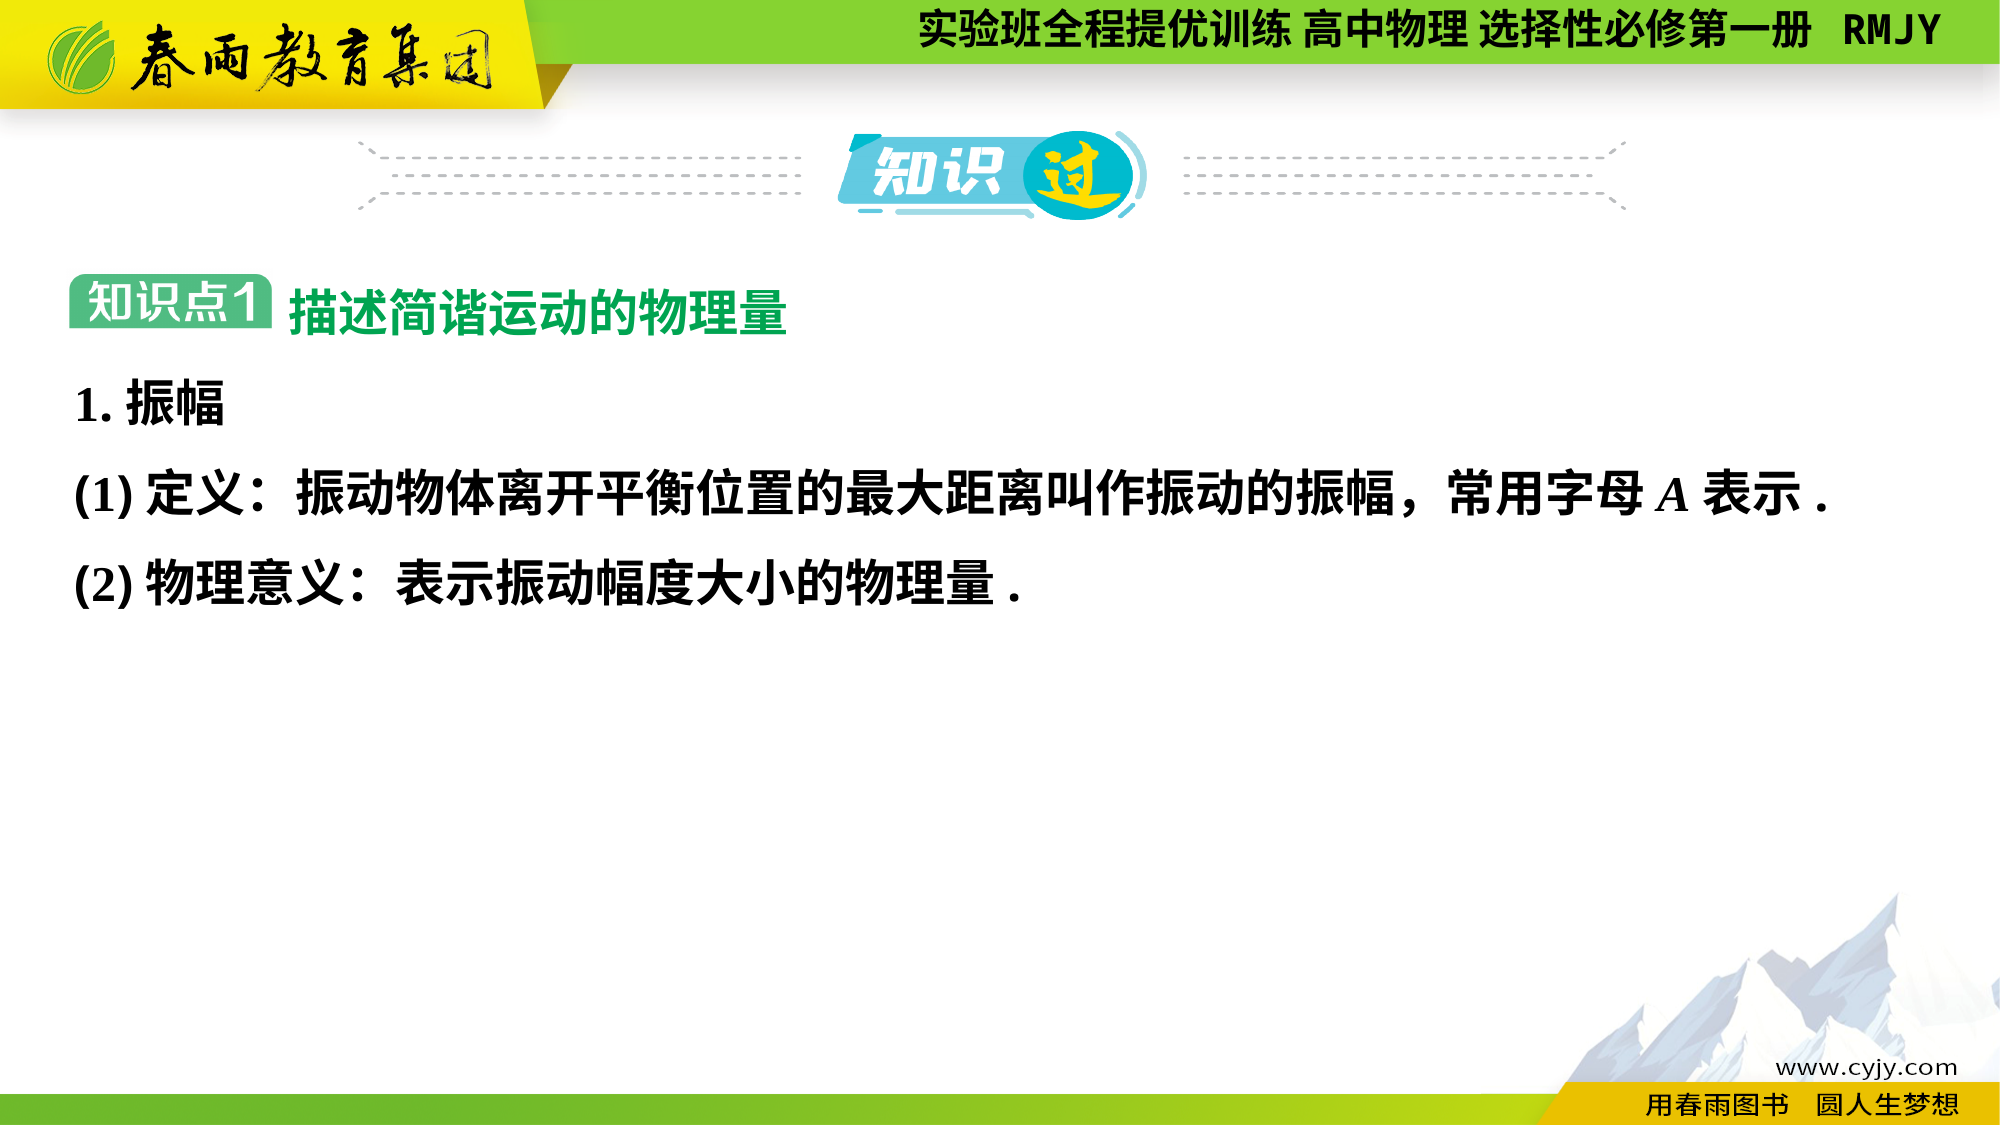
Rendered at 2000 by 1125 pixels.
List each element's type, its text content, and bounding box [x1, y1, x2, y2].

list 描述简谐运动的物理量 1.振幅 (1)定义：振动物体离开平衡位置的最大距离叫作振动的振幅，常用字母A表示. (2)物理意义：表示振动幅度大小的物理量. [59, 243, 1944, 611]
picture [0, 0, 2000, 1125]
